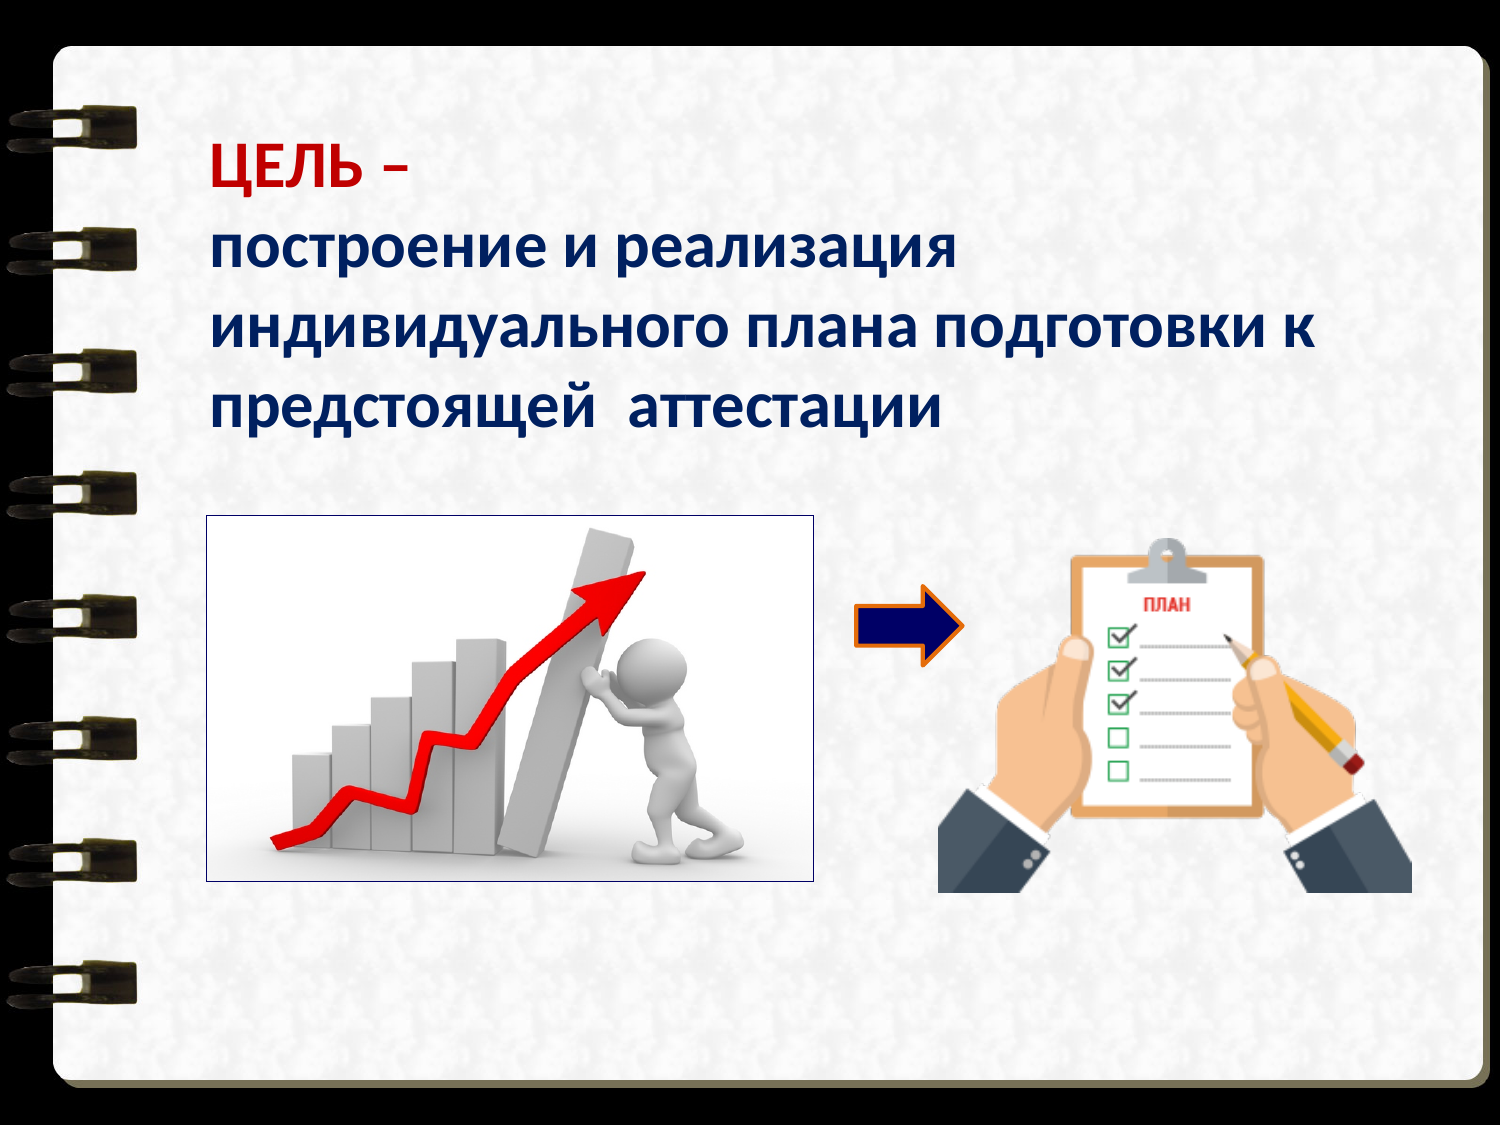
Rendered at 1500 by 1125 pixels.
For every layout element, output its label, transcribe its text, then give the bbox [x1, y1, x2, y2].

text_box [854, 584, 933, 668]
text_box ЦЕЛЬ – построение и реализация индивидуального плана подготовки к предстоящей аттестации [194, 113, 1412, 449]
picture [0, 0, 1500, 1125]
